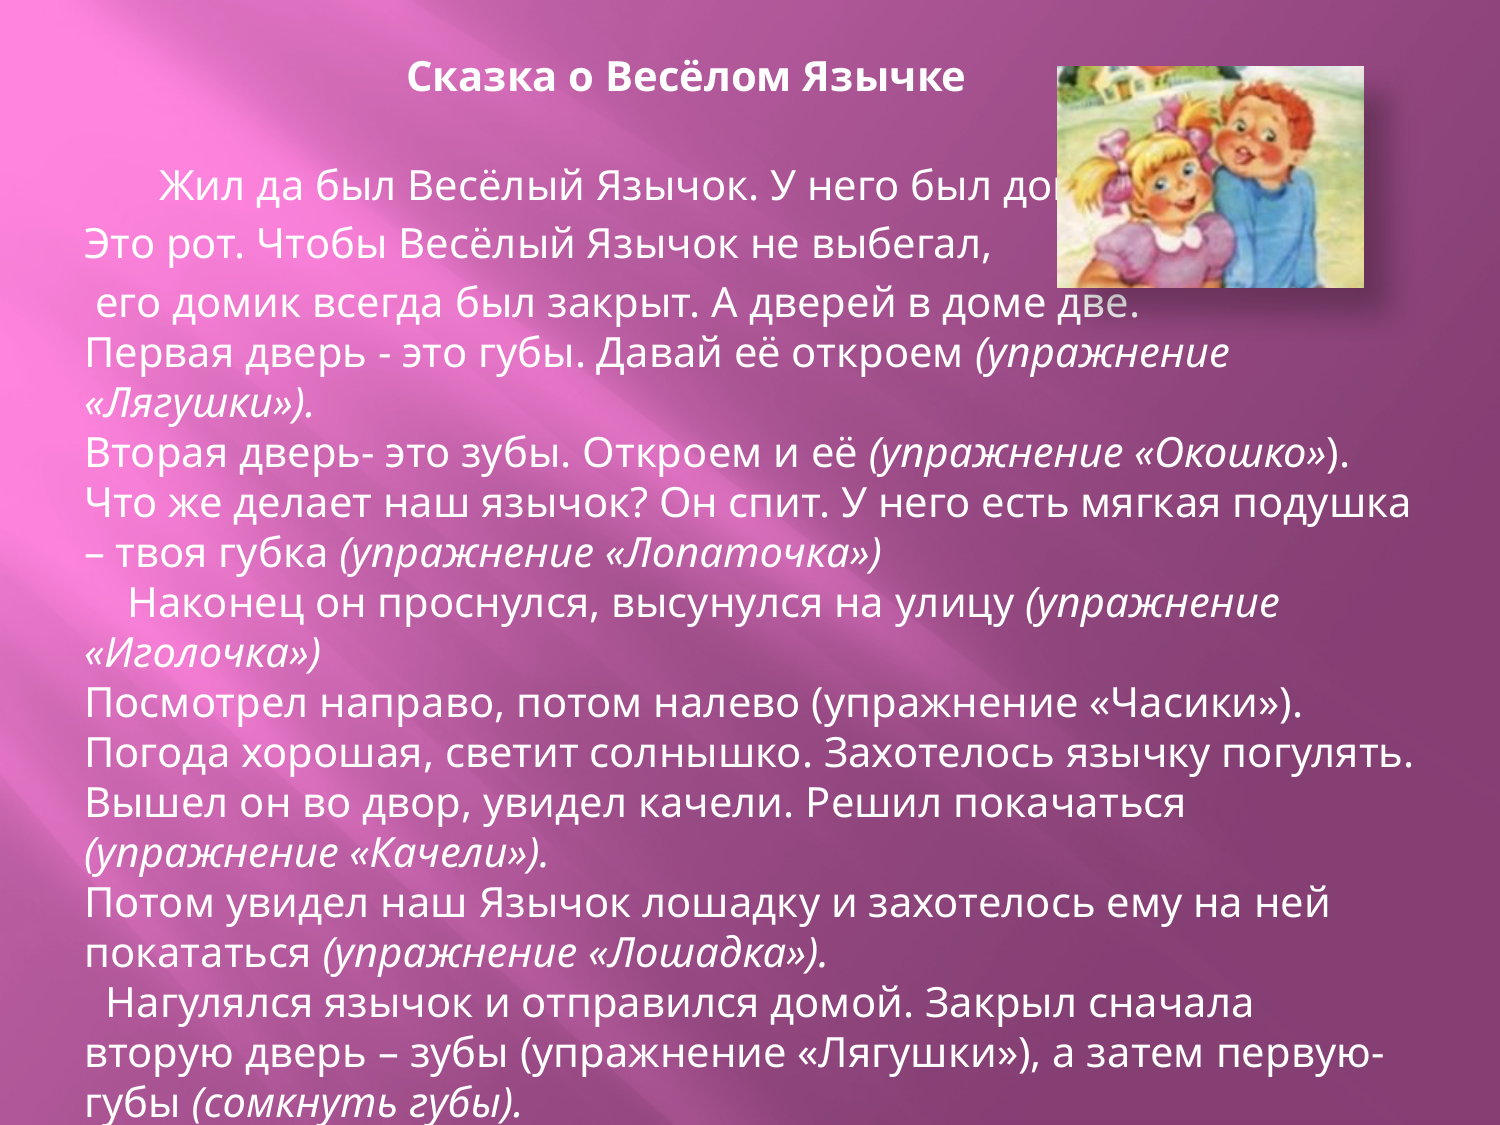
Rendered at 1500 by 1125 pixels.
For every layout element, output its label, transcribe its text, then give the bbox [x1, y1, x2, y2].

list Сказка о Весёлом Язычке Жил да был Весёлый Язычок. У него был домик. Это рот. Чтобы Весёлый Язычок не выбегал, его домик всегда был закрыт. А дверей в доме две. Первая дверь - это губы. Давай её откроем (упражнение «Лягушки»). Вторая дверь- это зубы. Откроем и её (упражнение «Окошко»). Что же делает наш язычок? Он спит. У него есть мягкая подушка – твоя губка (упражнение «Лопаточка») Наконец он проснулся, высунулся на улицу (упражнение «Иголочка») Посмотрел направо, потом налево (упражнение «Часики»). Погода хорошая, светит солнышко. Захотелось язычку погулять. Вышел он во двор, увидел качели. Решил покачаться (упражнение «Качели»). Потом увидел наш Язычок лошадку и захотелось ему на ней покататься (упражнение «Лошадка»). Нагулялся язычок и отправился домой. Закрыл сначала вторую дверь – зубы (упражнение «Лягушки»), а затем первую- губы (сомкнуть губы). [76, 42, 1424, 1047]
picture [1056, 66, 1365, 289]
